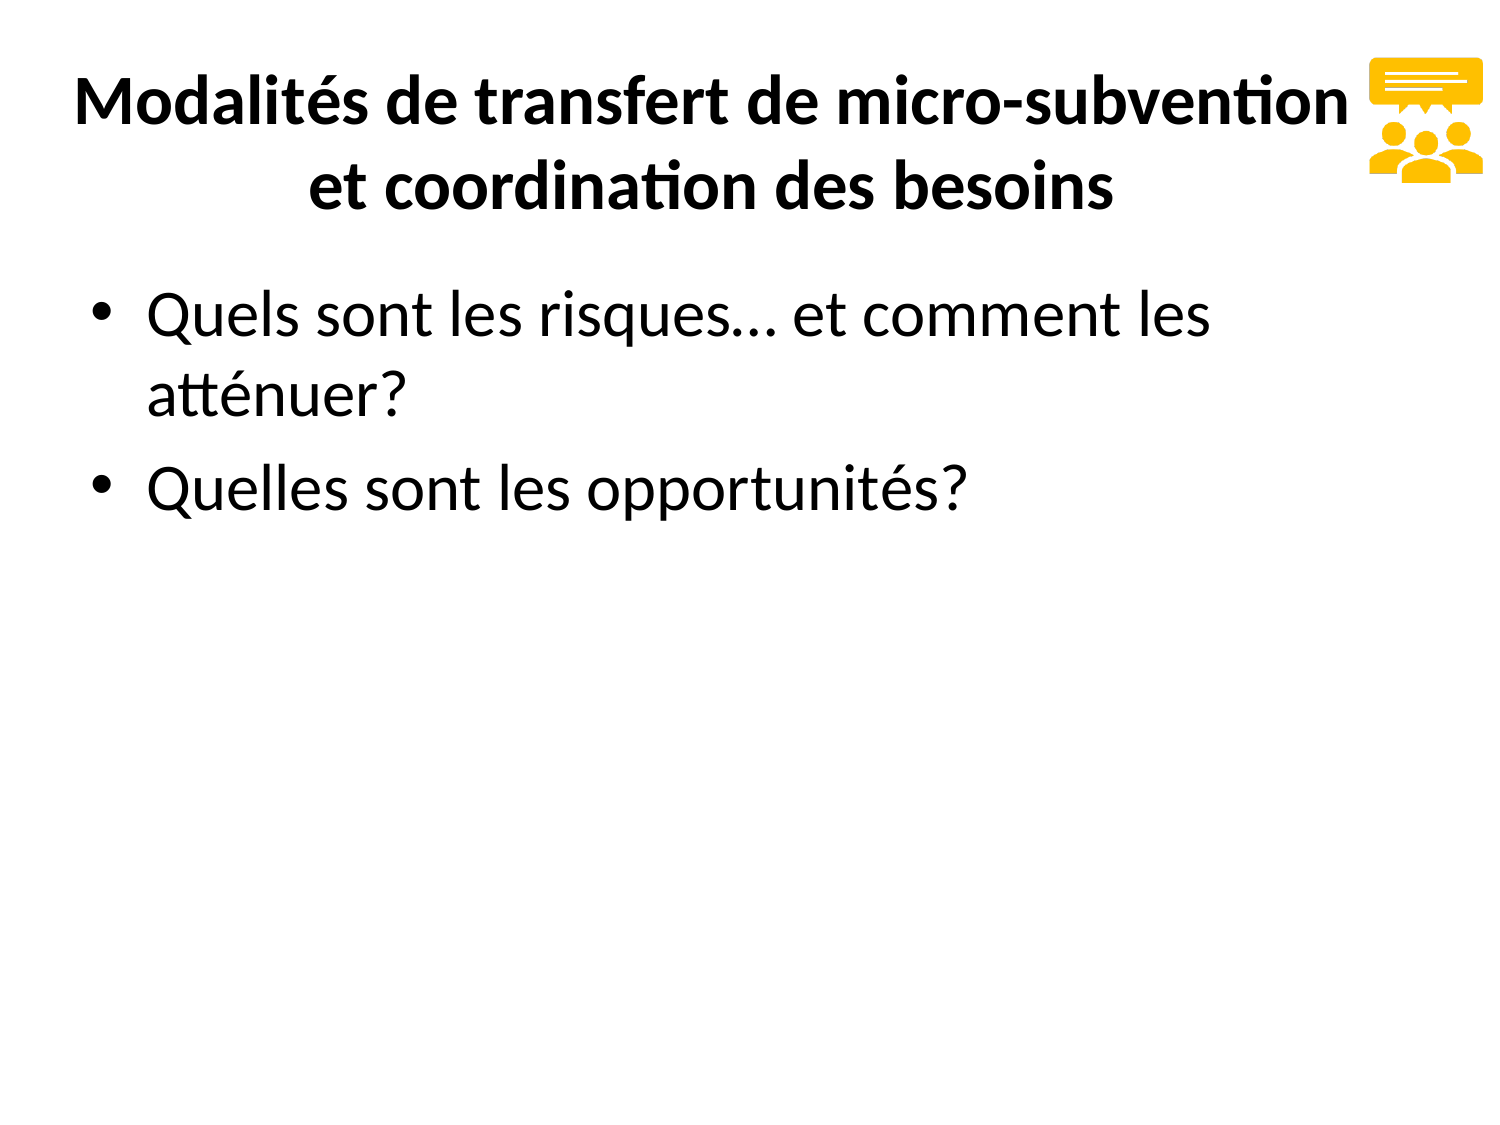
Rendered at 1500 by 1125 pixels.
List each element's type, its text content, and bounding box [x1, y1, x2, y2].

title Modalités de transfert de micro-subvention et coordination des besoins [37, 45, 1388, 233]
list Quels sont les risques… et comment les atténuer? Quelles sont les opportunités? [75, 262, 1425, 1005]
picture [1349, 44, 1500, 196]
